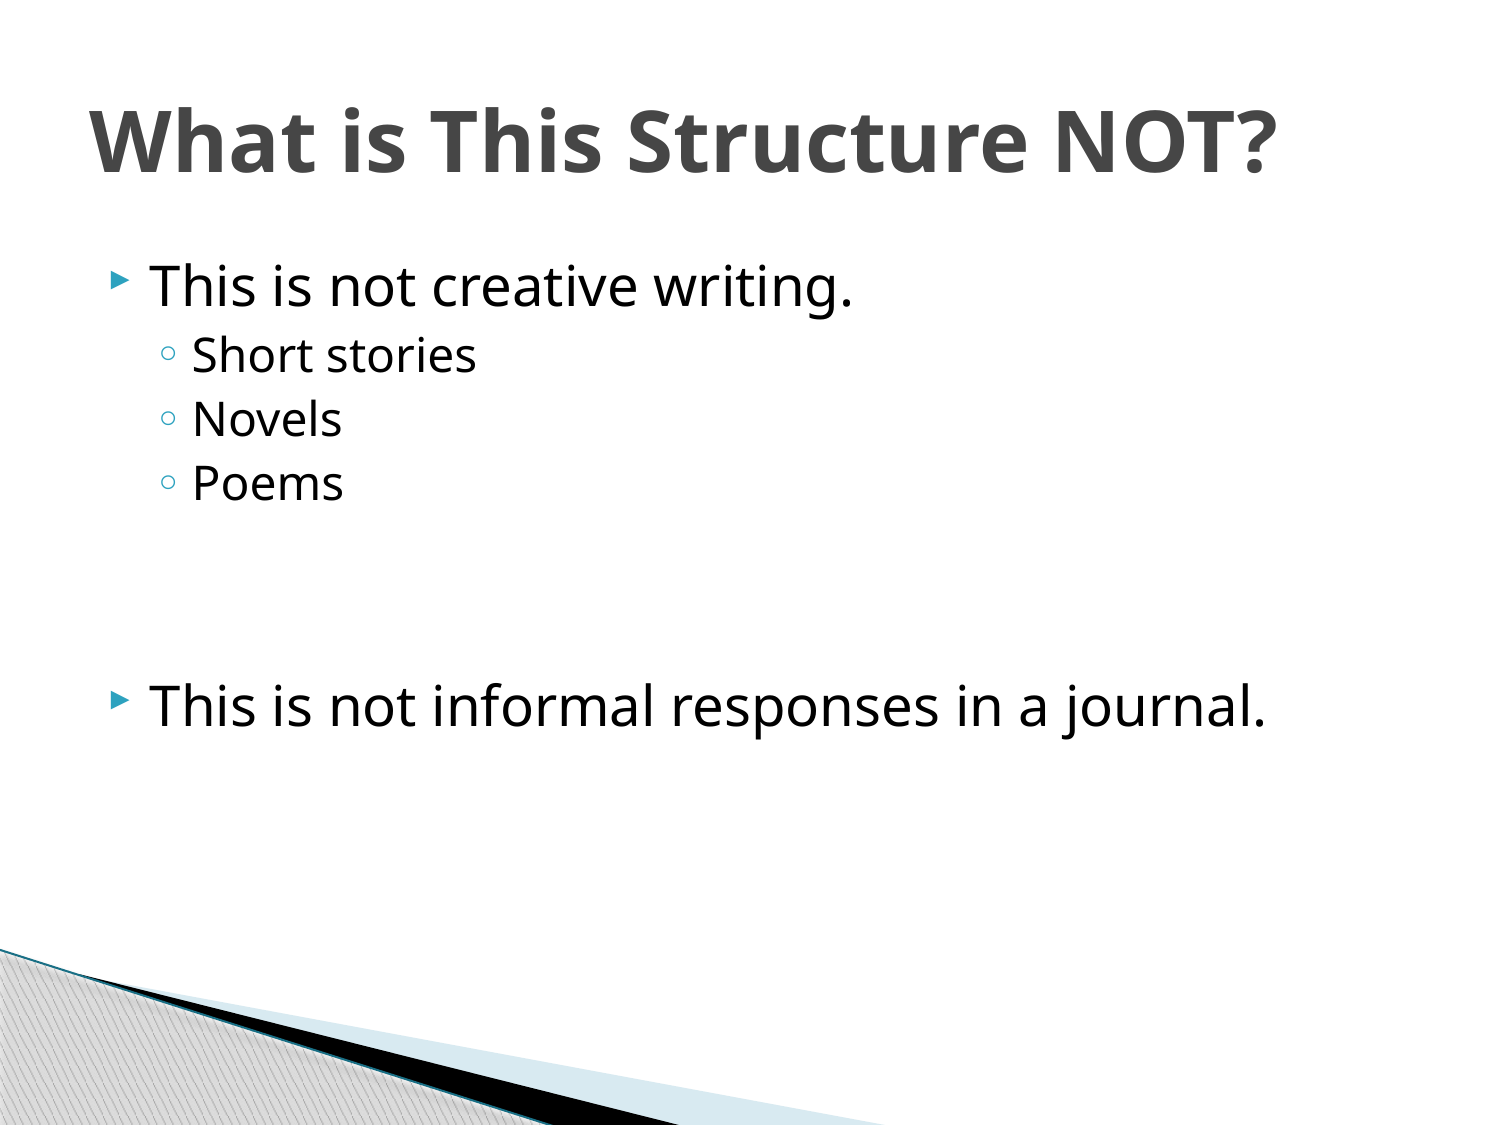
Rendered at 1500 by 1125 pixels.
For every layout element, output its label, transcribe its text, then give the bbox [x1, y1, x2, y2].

title What is This Structure NOT? [75, 45, 1425, 233]
list This is not creative writing. Short stories Novels Poems This is not informal responses in a journal. [75, 243, 1425, 986]
